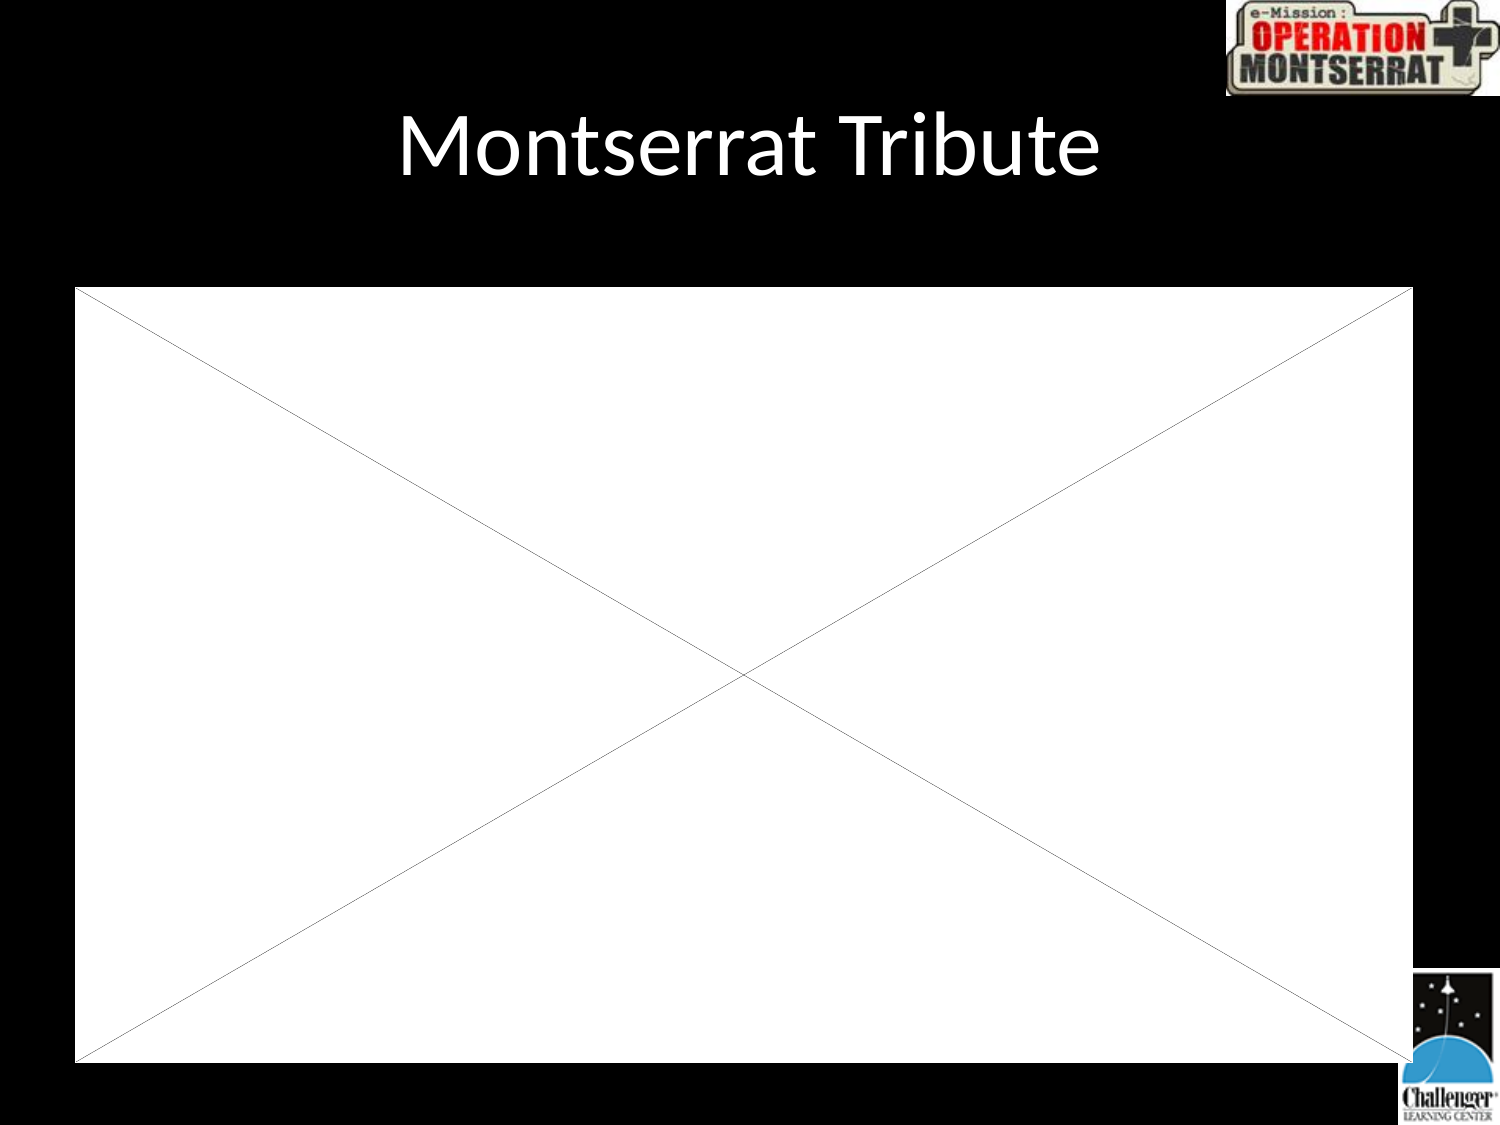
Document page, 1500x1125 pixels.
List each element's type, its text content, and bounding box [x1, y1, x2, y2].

title Montserrat Tribute [75, 45, 1425, 233]
picture [1398, 968, 1500, 1125]
picture [1226, 0, 1500, 96]
